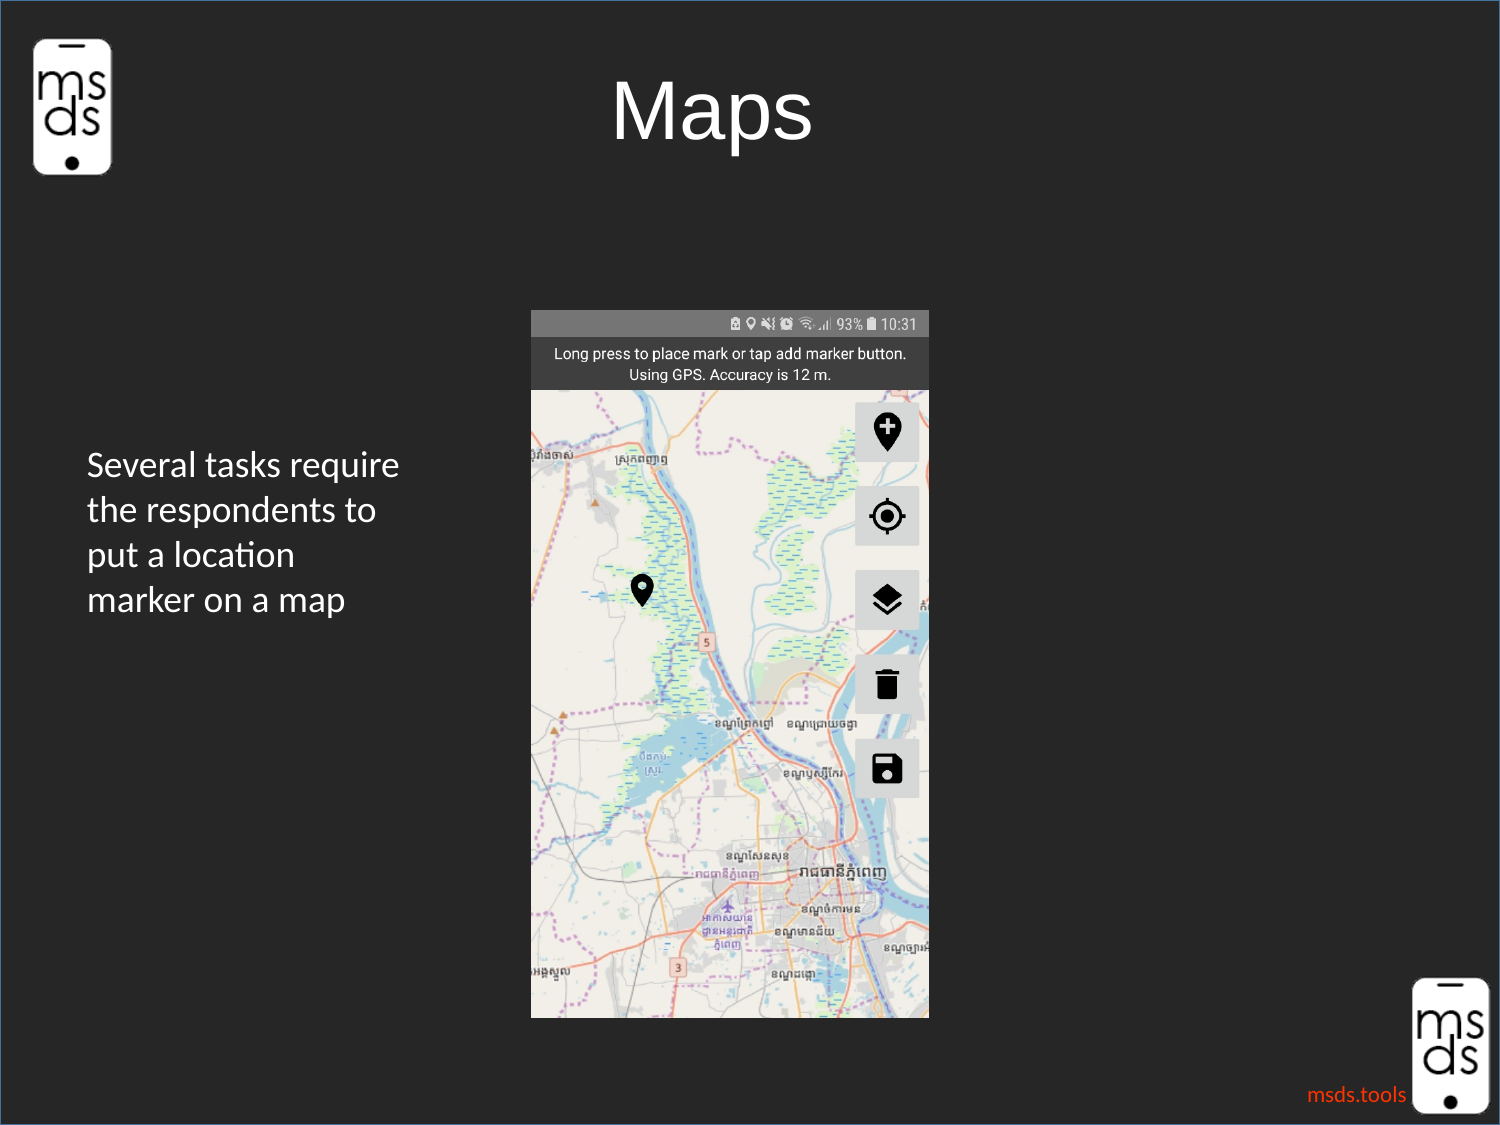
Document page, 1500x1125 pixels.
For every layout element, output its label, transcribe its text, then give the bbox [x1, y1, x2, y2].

picture [31, 37, 113, 177]
picture [530, 310, 929, 1018]
text_box msds.tools [1292, 1072, 1409, 1115]
text_box msds.tools [1491, 1072, 1500, 1115]
text_box Several tasks require the respondents to put a location marker on a map [72, 433, 421, 628]
text_box [0, 0, 1500, 1125]
picture [1409, 975, 1491, 1116]
text_box Maps [595, 49, 1500, 164]
